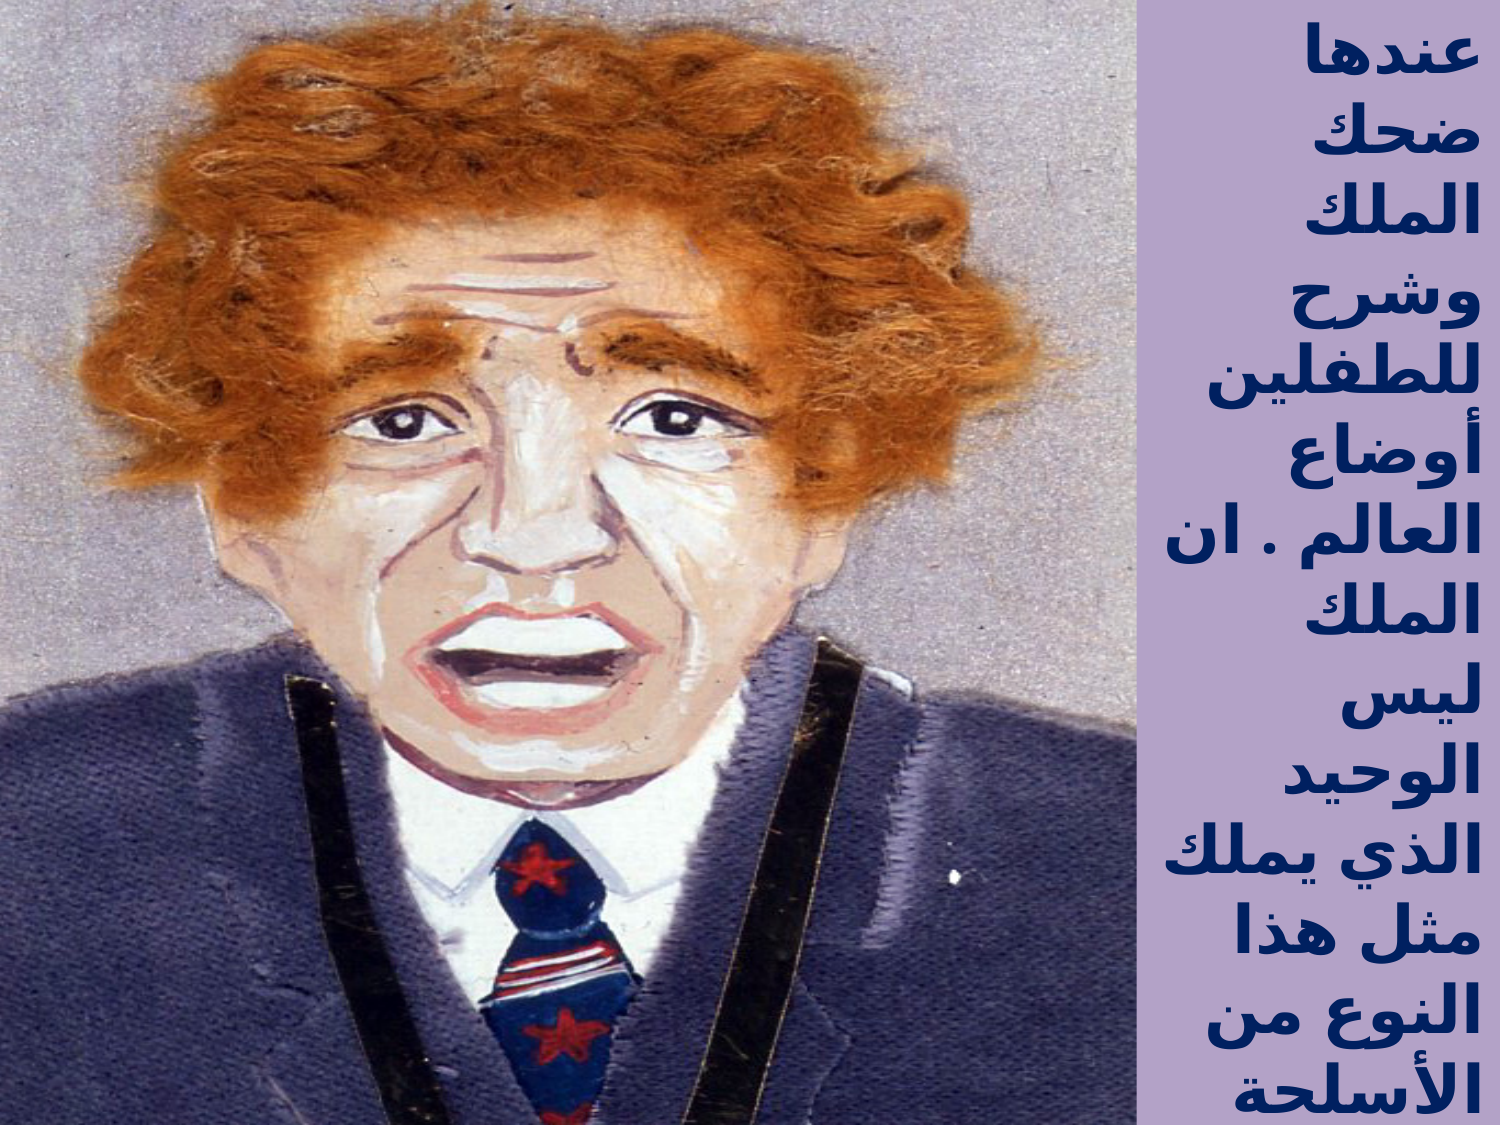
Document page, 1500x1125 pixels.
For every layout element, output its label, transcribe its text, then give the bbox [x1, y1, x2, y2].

text_box عندها ضحك الملك وشرح للطفلين أوضاع العالم . ان الملك ليس الوحيد الذي يملك مثل هذا النوع من الأسلحة والحقائب فهناك الكثير من الحقائب والمفاتيح في العالم.... [1138, 0, 1500, 1125]
picture [0, 0, 1137, 1125]
